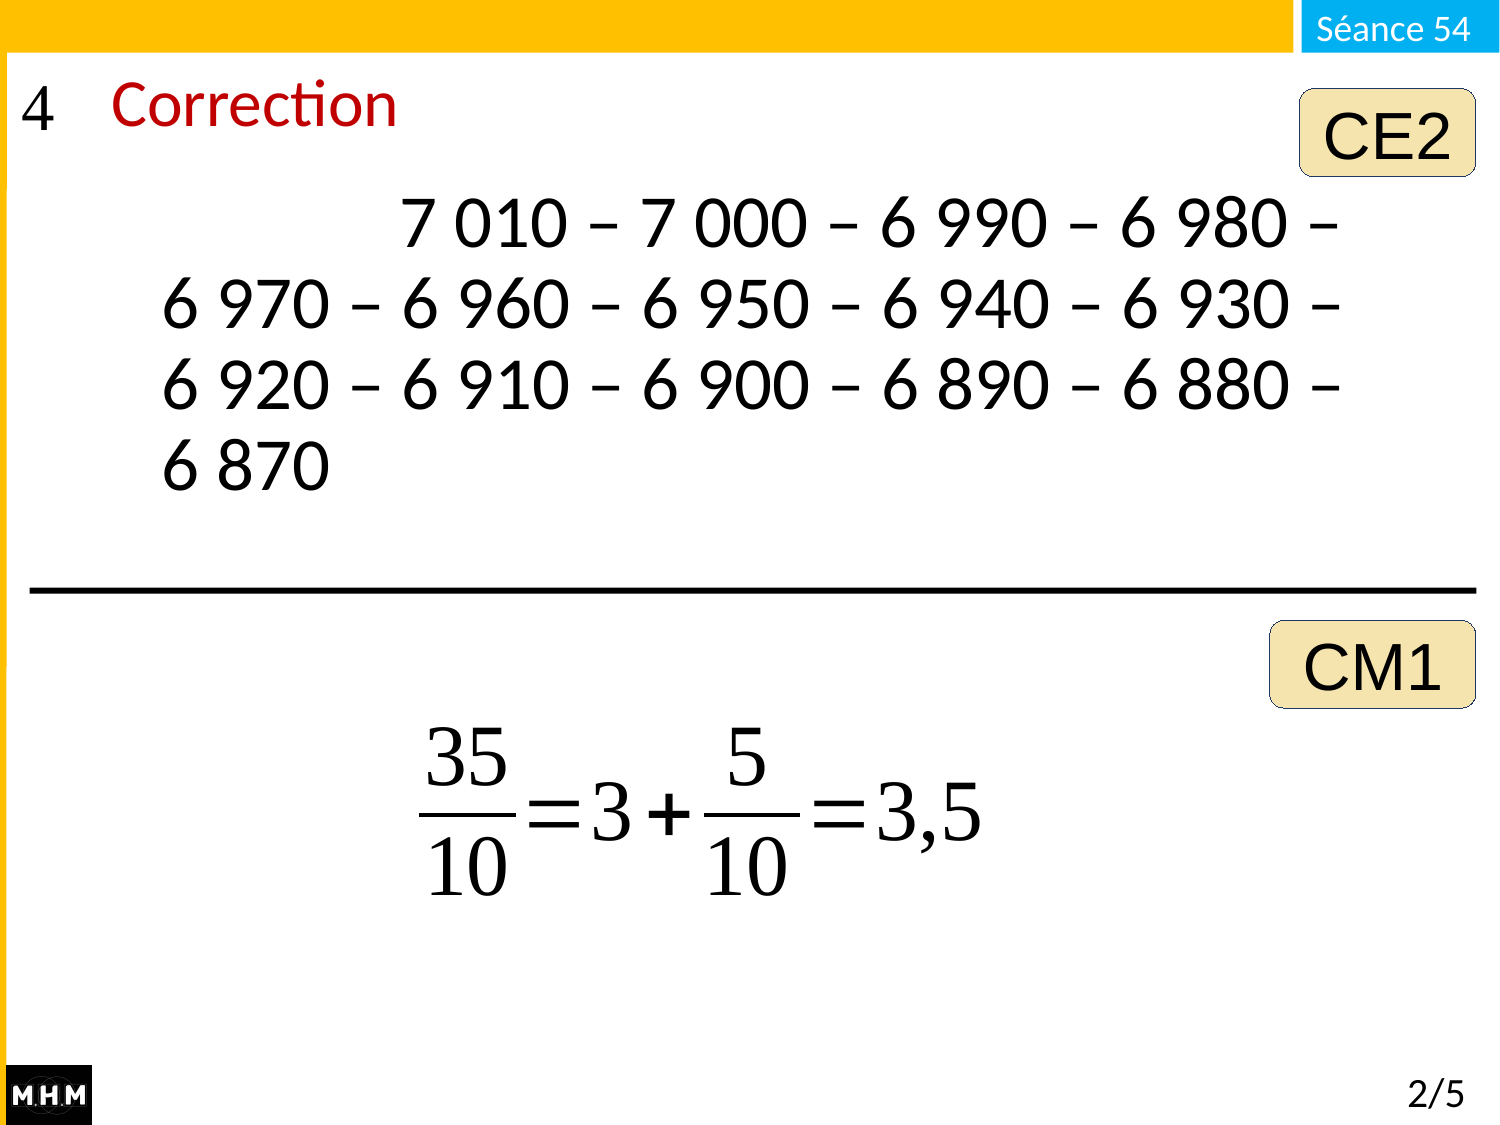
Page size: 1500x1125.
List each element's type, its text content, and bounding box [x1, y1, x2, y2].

list 2/5 [1373, 1064, 1500, 1125]
text_box Correction [96, 60, 478, 149]
text_box CM1 [1269, 620, 1476, 709]
text_box CE2 [1299, 88, 1476, 177]
picture [6, 1065, 92, 1125]
text_box 7 010 – 7 000 – 6 990 – 6 980 – 6 970 – 6 960 – 6 950 – 6 940 – 6 930 – 6 920 – 6 910 – 6 900 – 6 890 – 6 880 – 6 870 [146, 164, 1390, 525]
